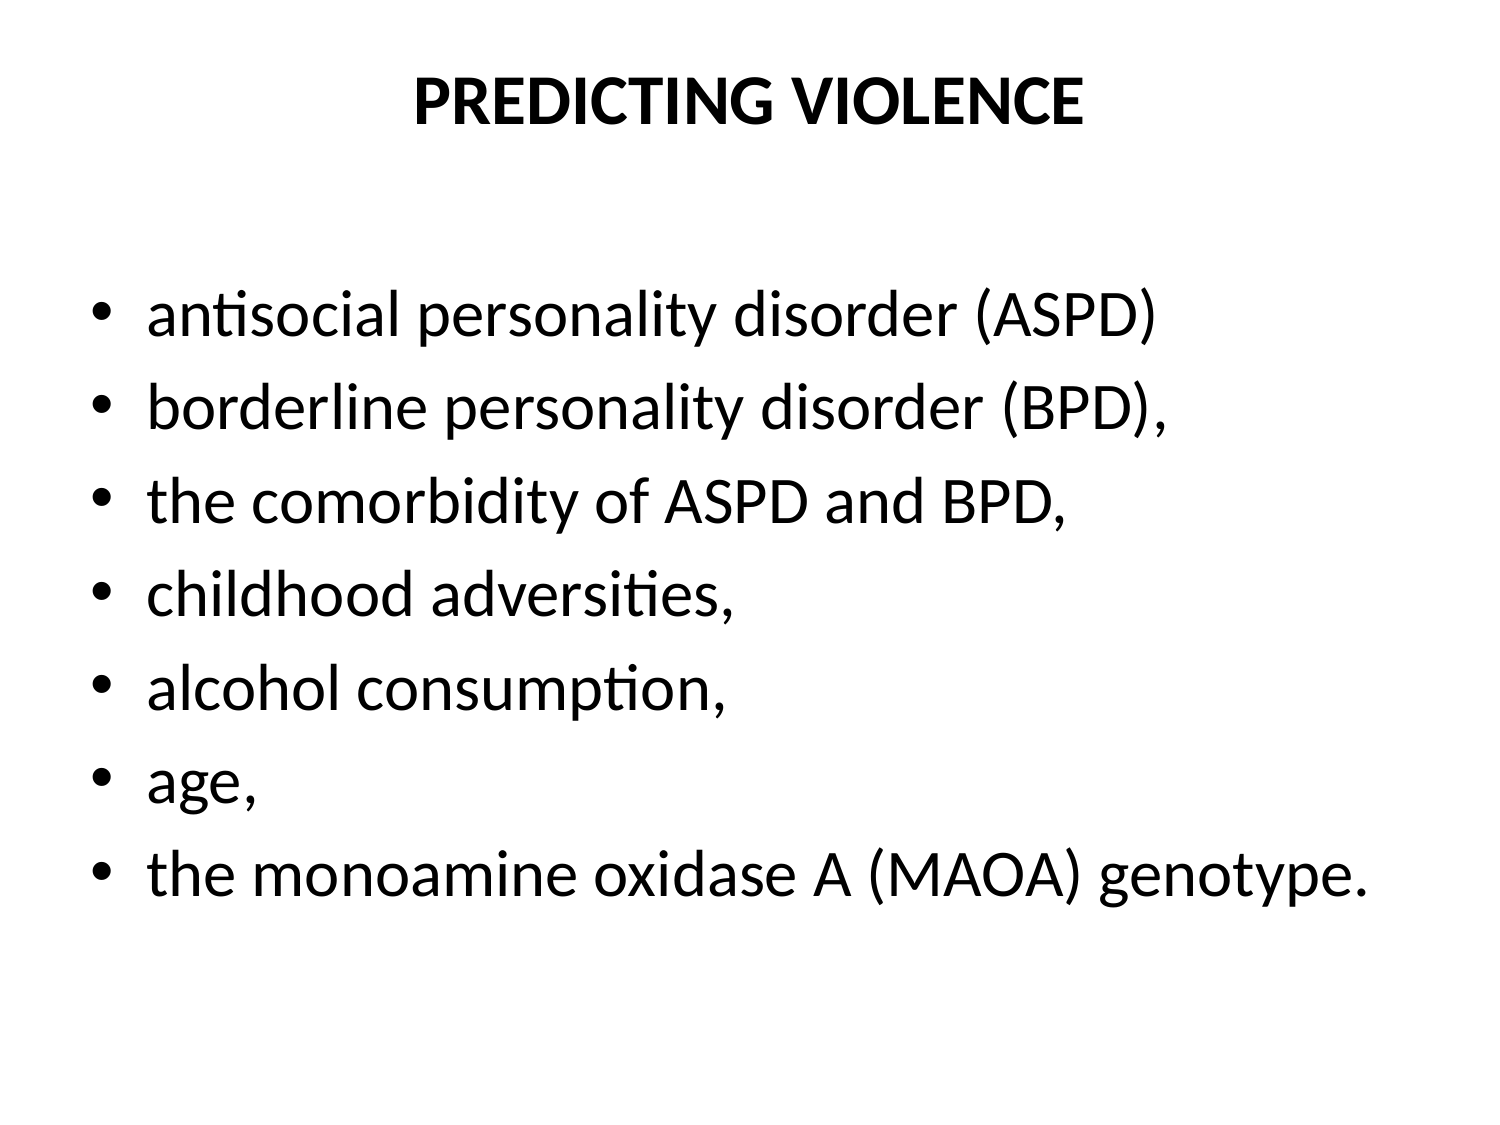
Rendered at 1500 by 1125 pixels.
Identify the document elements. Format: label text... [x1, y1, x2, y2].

title PREDICTING VIOLENCE [75, 45, 1425, 233]
list antisocial personality disorder (ASPD) borderline personality disorder (BPD), the comorbidity of ASPD and BPD, childhood adversities, alcohol consumption, age, the monoamine oxidase A (MAOA) genotype. [75, 262, 1425, 1005]
